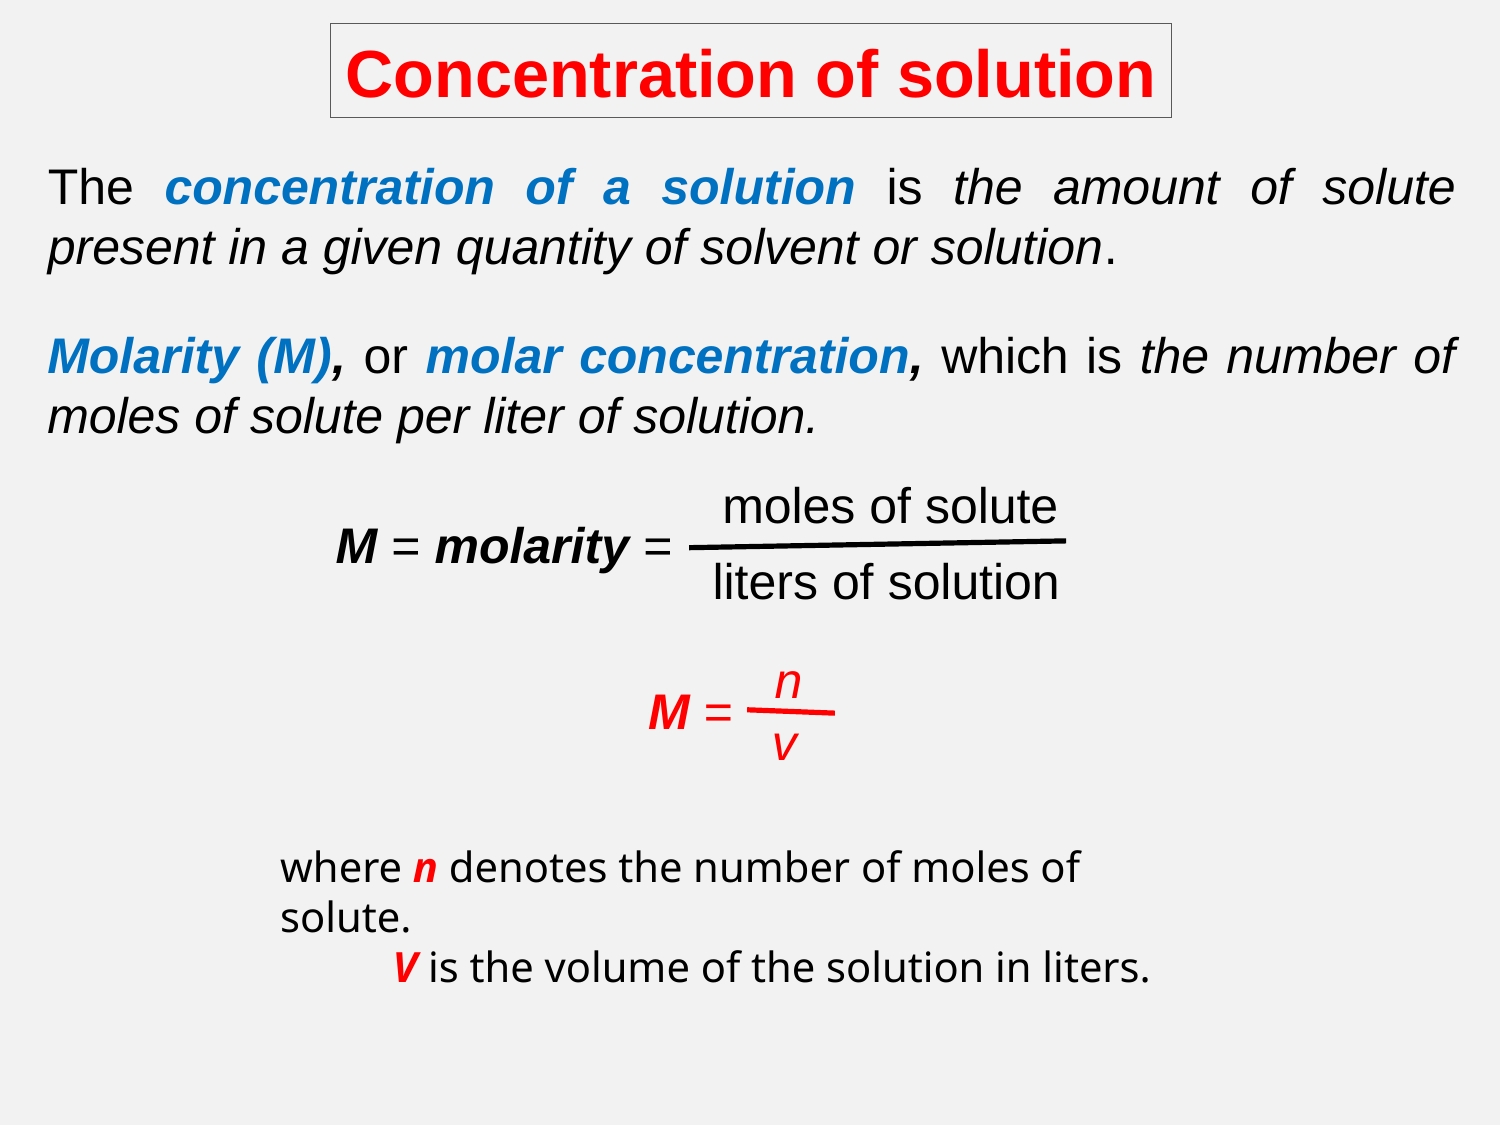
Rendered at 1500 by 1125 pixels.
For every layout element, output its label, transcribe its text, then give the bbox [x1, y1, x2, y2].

text_box The concentration of a solution is the amount of solute present in a given quantity of solvent or solution. [33, 146, 1471, 282]
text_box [632, 640, 835, 780]
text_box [319, 466, 1077, 618]
text_box Molarity (M), or molar concentration, which is the number of moles of solute per liter of solution. [32, 315, 1471, 451]
text_box Concentration of solution [330, 23, 1172, 118]
text_box where n denotes the number of moles of solute. V is the volume of the solution in liters. [265, 833, 1208, 999]
